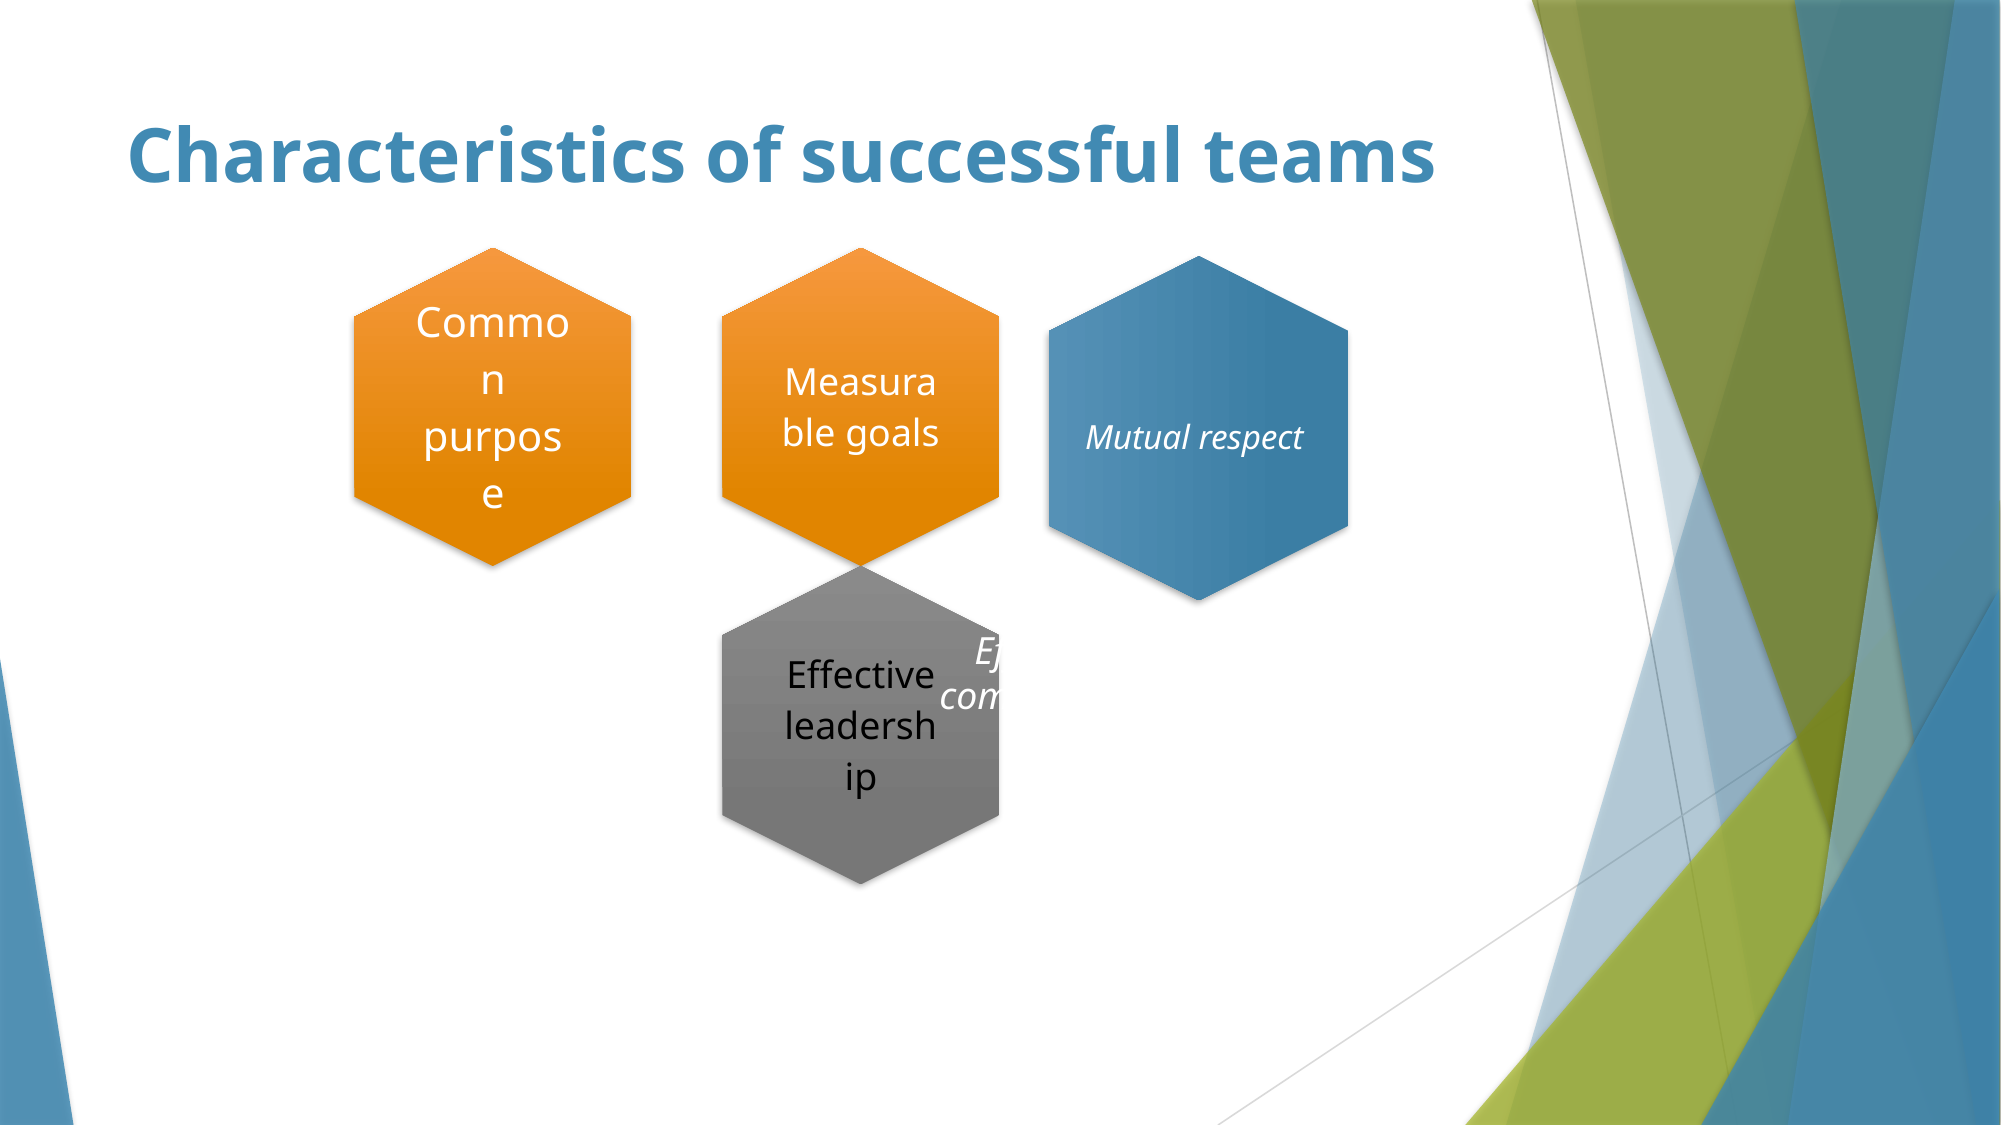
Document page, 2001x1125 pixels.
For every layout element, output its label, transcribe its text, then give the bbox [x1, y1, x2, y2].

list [99, 247, 1512, 885]
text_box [1048, 255, 1350, 601]
title Characteristics of successful teams [111, 99, 1522, 317]
